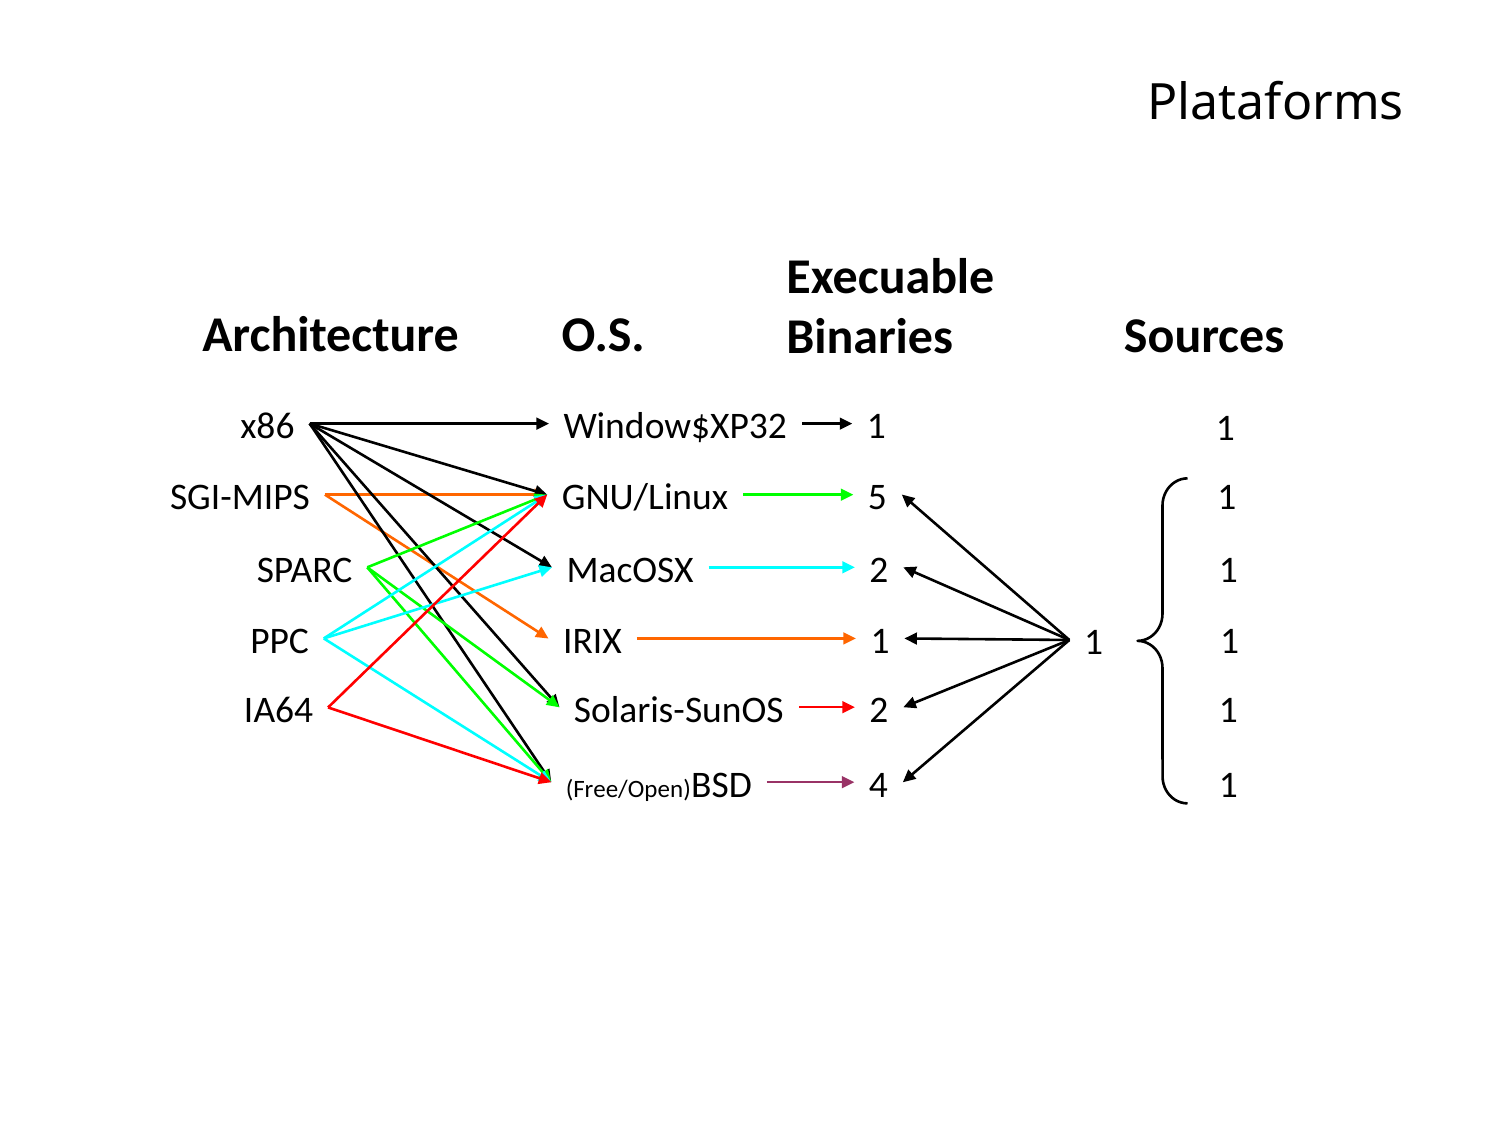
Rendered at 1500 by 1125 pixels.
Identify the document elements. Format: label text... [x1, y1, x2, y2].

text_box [322, 494, 330, 783]
text_box GNU/Linux [547, 464, 744, 525]
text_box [332, 494, 539, 783]
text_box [1090, 294, 1319, 813]
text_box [900, 494, 1069, 783]
text_box x86 [225, 393, 310, 454]
text_box MacOSX [551, 537, 709, 598]
text_box Window$XP32 [548, 393, 746, 454]
text_box IA64 [229, 677, 303, 738]
text_box Solaris-SunOS [559, 677, 746, 738]
text_box PPC [235, 608, 303, 669]
text_box SPARC [242, 537, 303, 598]
text_box Architecture O.S. [187, 294, 721, 369]
text_box (Free/Open)BSD [551, 752, 746, 813]
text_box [308, 423, 541, 783]
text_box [1067, 478, 1188, 804]
text_box IRIX [548, 608, 637, 669]
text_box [751, 235, 1030, 813]
text_box SGI-MIPS [155, 464, 303, 525]
text_box Plataforms [1133, 62, 1432, 138]
